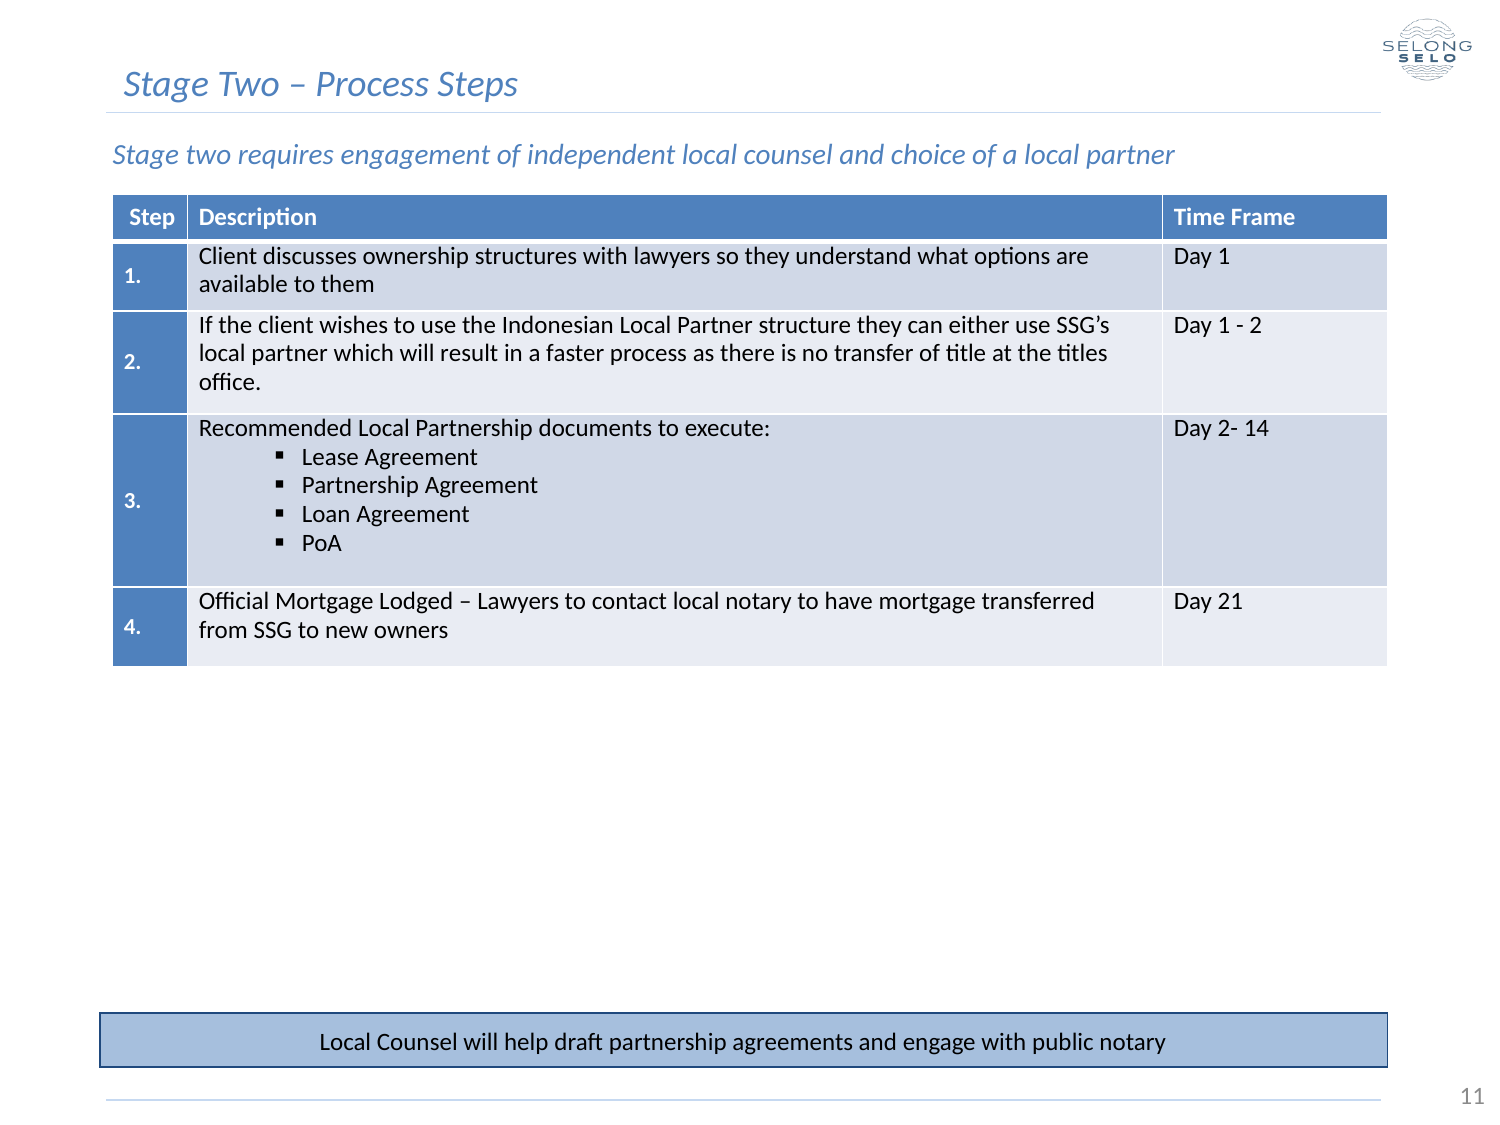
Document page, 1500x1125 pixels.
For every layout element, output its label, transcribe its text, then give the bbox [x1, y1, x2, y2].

table_cell Official Mortgage Lodged – Lawyers to contact local notary to have mortgage transferred from SSG to new owners [188, 588, 1162, 666]
table_header Time Frame [1163, 195, 1387, 239]
table_header Description [188, 195, 1162, 239]
table_cell Day 2- 14 [1163, 415, 1387, 586]
table_cell 2. [113, 312, 187, 413]
table_cell 4. [113, 588, 187, 666]
table_cell Client discusses ownership structures with lawyers so they understand what options are available to them [188, 244, 1162, 310]
table_cell Day 1 - 2 [1163, 312, 1387, 413]
table_cell If the client wishes to use the Indonesian Local Partner structure they can either use SSG’s local partner which will result in a faster process as there is no transfer of title at the titles office. [188, 312, 1162, 413]
table_cell 1. [113, 244, 187, 310]
table_header Step [113, 195, 187, 239]
slide_number 11 [1149, 1065, 1500, 1125]
text_box Stage Two – Process Steps [108, 51, 534, 111]
text_box Local Counsel will help draft partnership agreements and engage with public notary [99, 1013, 1388, 1068]
picture [1379, 8, 1476, 89]
table_cell Recommended Local Partnership documents to execute: Lease Agreement Partnership Agreement Loan Agreement PoA [188, 415, 1162, 586]
table_cell 3. [113, 415, 187, 586]
text_box Stage two requires engagement of independent local counsel and choice of a local partner [112, 135, 1388, 193]
table_cell Day 1 [1163, 244, 1387, 310]
table_cell Day 21 [1163, 588, 1387, 666]
